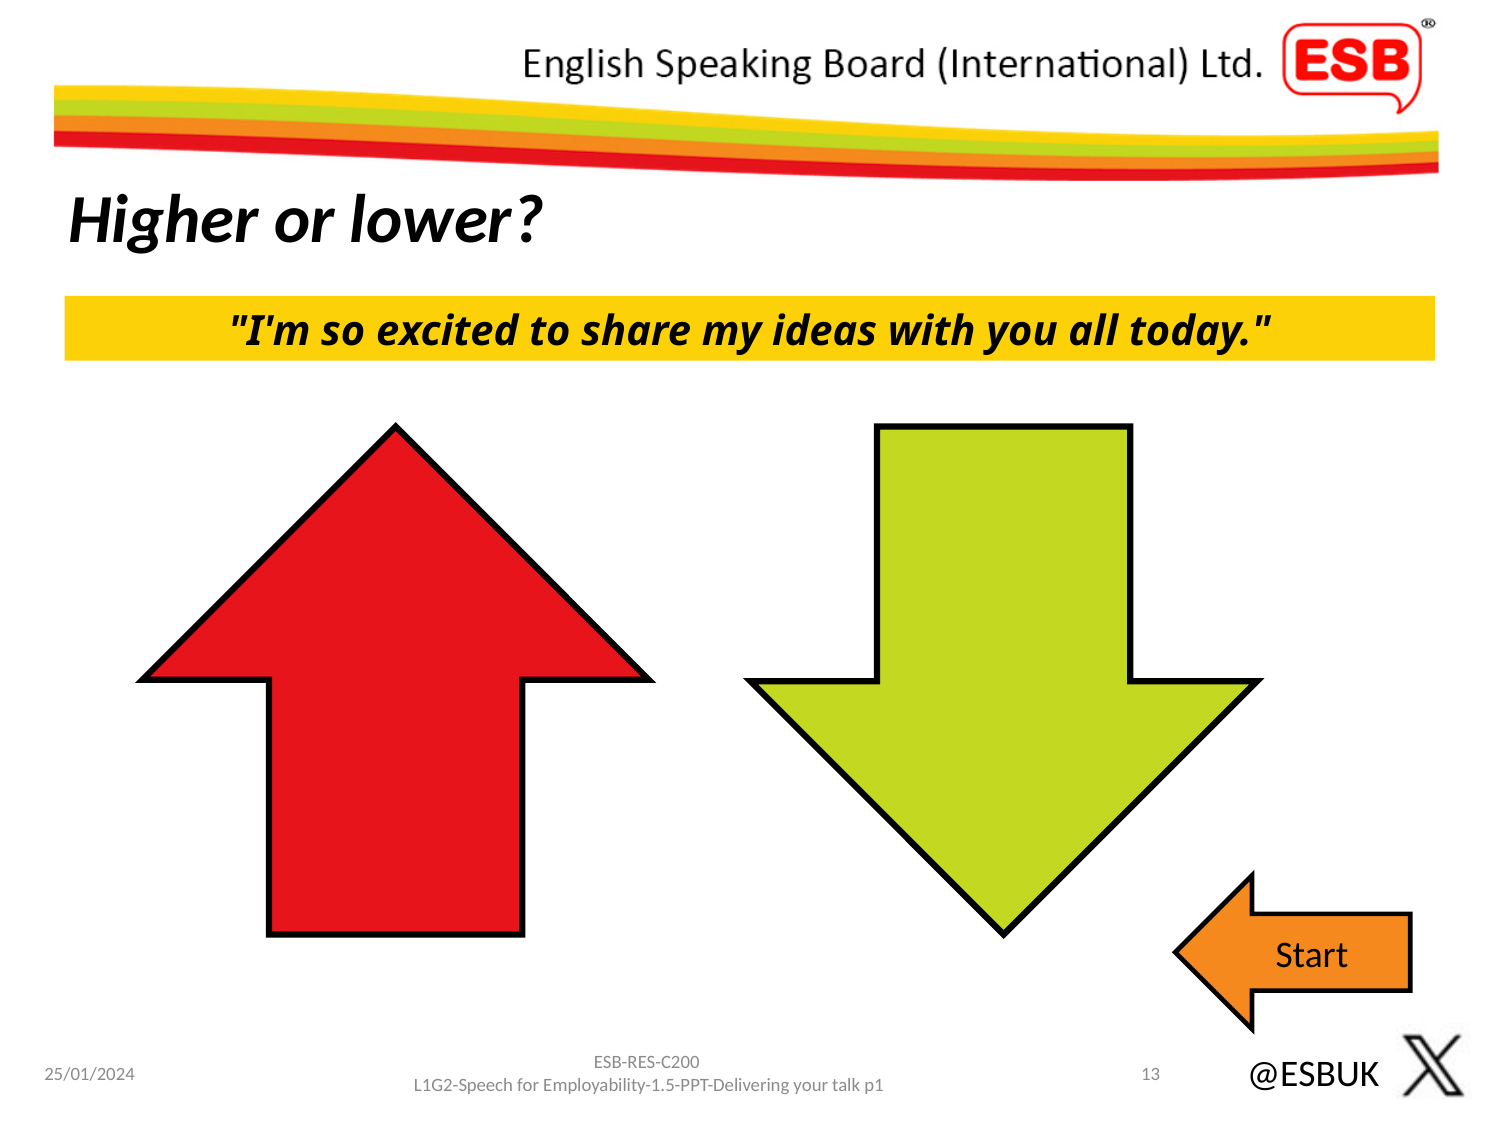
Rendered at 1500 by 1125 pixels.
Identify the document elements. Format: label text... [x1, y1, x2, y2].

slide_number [29, 1042, 367, 1103]
text_box "I'm so excited to share my ideas with you all today." [64, 295, 1436, 361]
picture [1395, 1023, 1476, 1110]
slide_number 13 [930, 1042, 1176, 1103]
footer ESB-RES-C200 L1G2-Speech for Employability-1.5-PPT-Delivering your talk p1 [395, 1042, 902, 1103]
title Higher or lower? [53, 172, 1347, 268]
picture [0, 0, 1500, 189]
text_box [140, 425, 652, 936]
text_box [748, 425, 1260, 936]
text_box Start [1173, 872, 1412, 1032]
